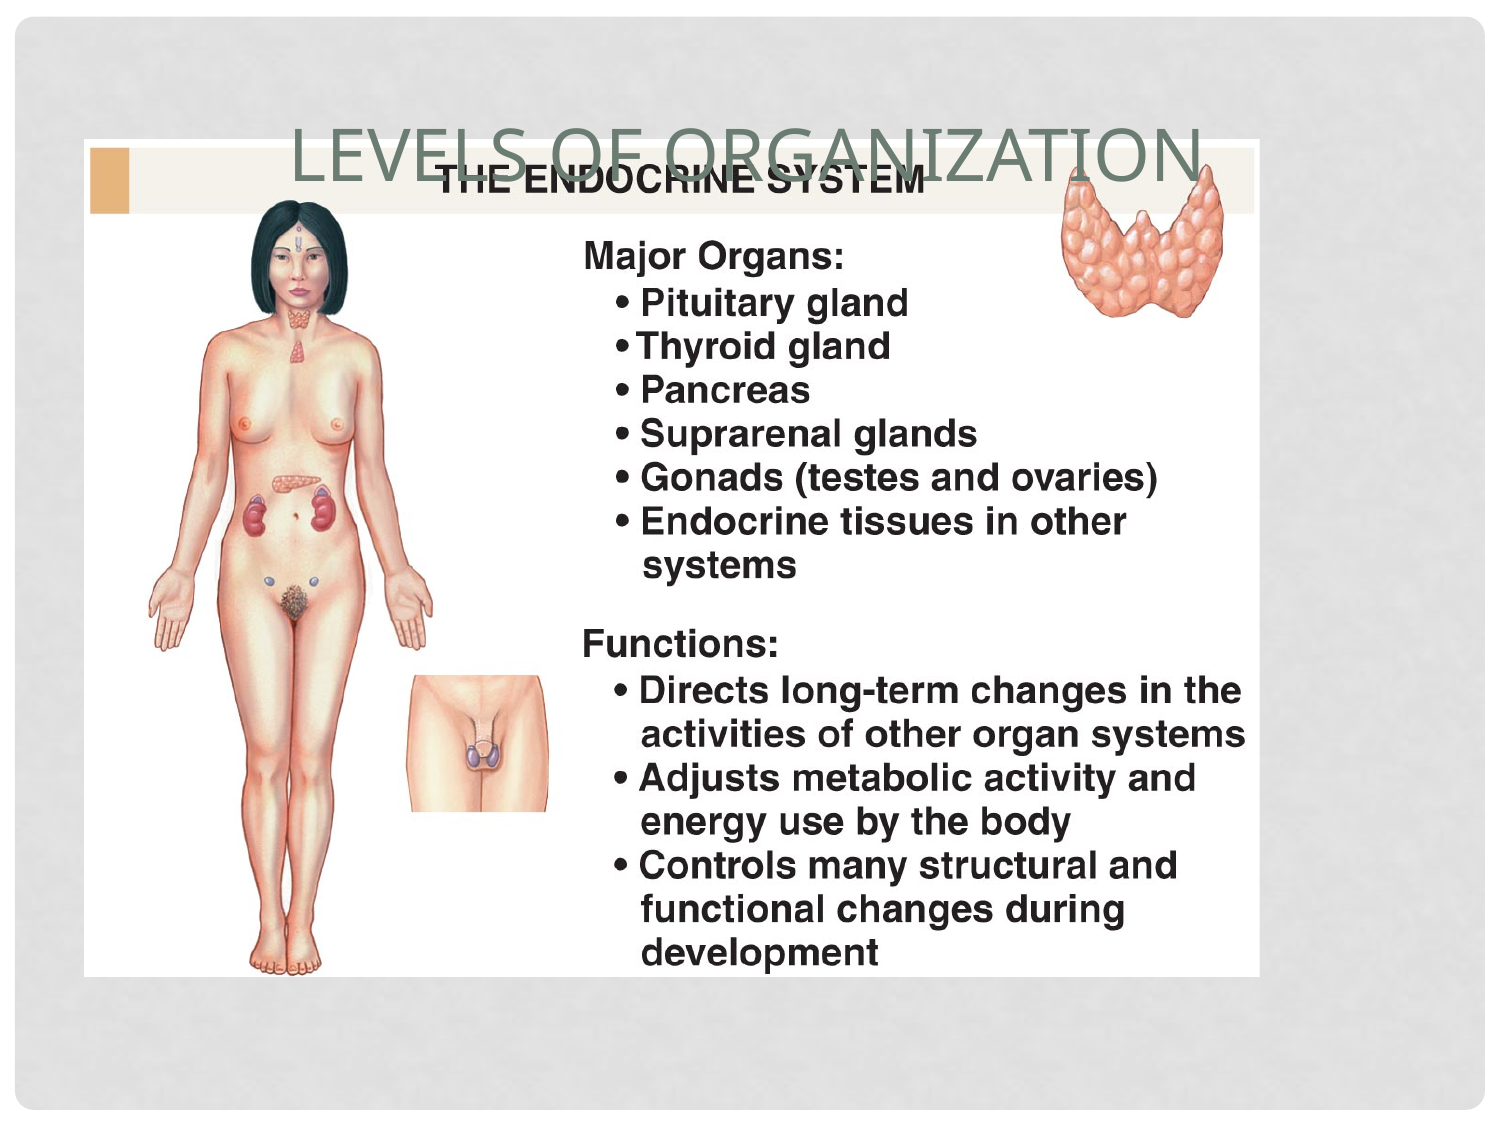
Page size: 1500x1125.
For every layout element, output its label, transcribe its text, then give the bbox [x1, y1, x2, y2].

title Levels of Organization [69, 66, 1425, 238]
picture [83, 138, 1260, 977]
